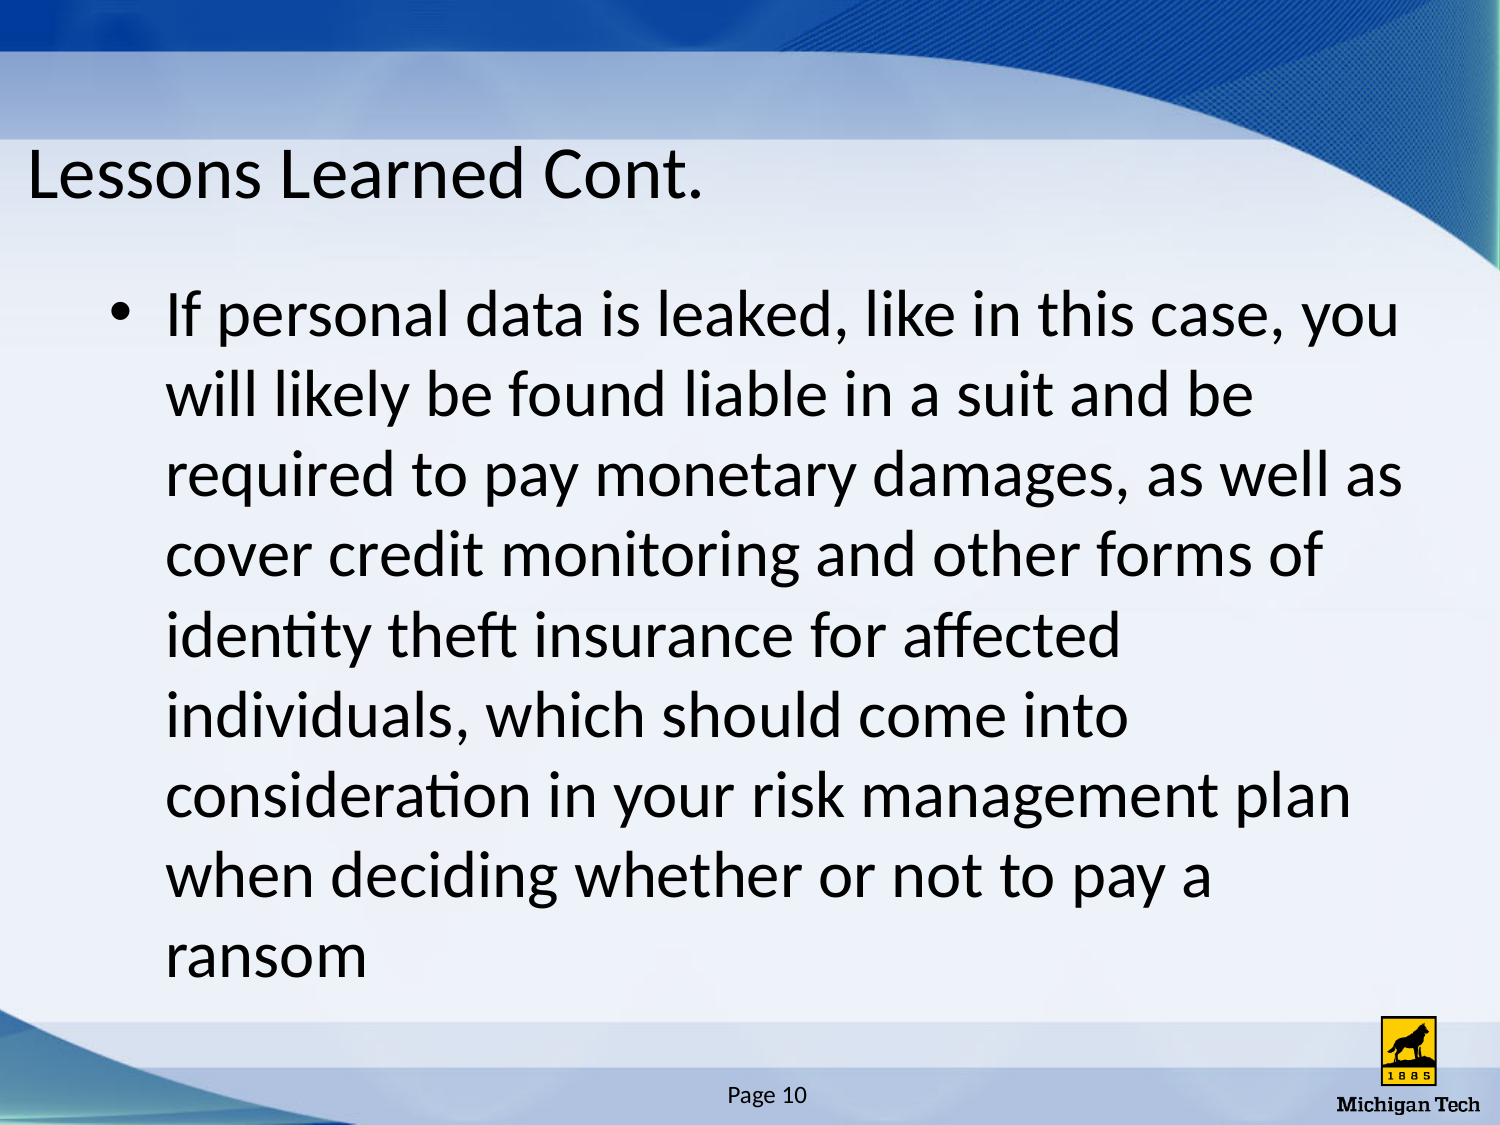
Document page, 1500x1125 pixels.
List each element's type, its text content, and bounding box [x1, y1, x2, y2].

picture [0, 0, 1500, 1125]
title Lessons Learned Cont. [12, 75, 1263, 263]
list If personal data is leaked, like in this case, you will likely be found liable in a suit and be required to pay monetary damages, as well as cover credit monitoring and other forms of identity theft insurance for affected individuals, which should come into consideration in your risk management plan when deciding whether or not to pay a ransom [75, 262, 1425, 1063]
